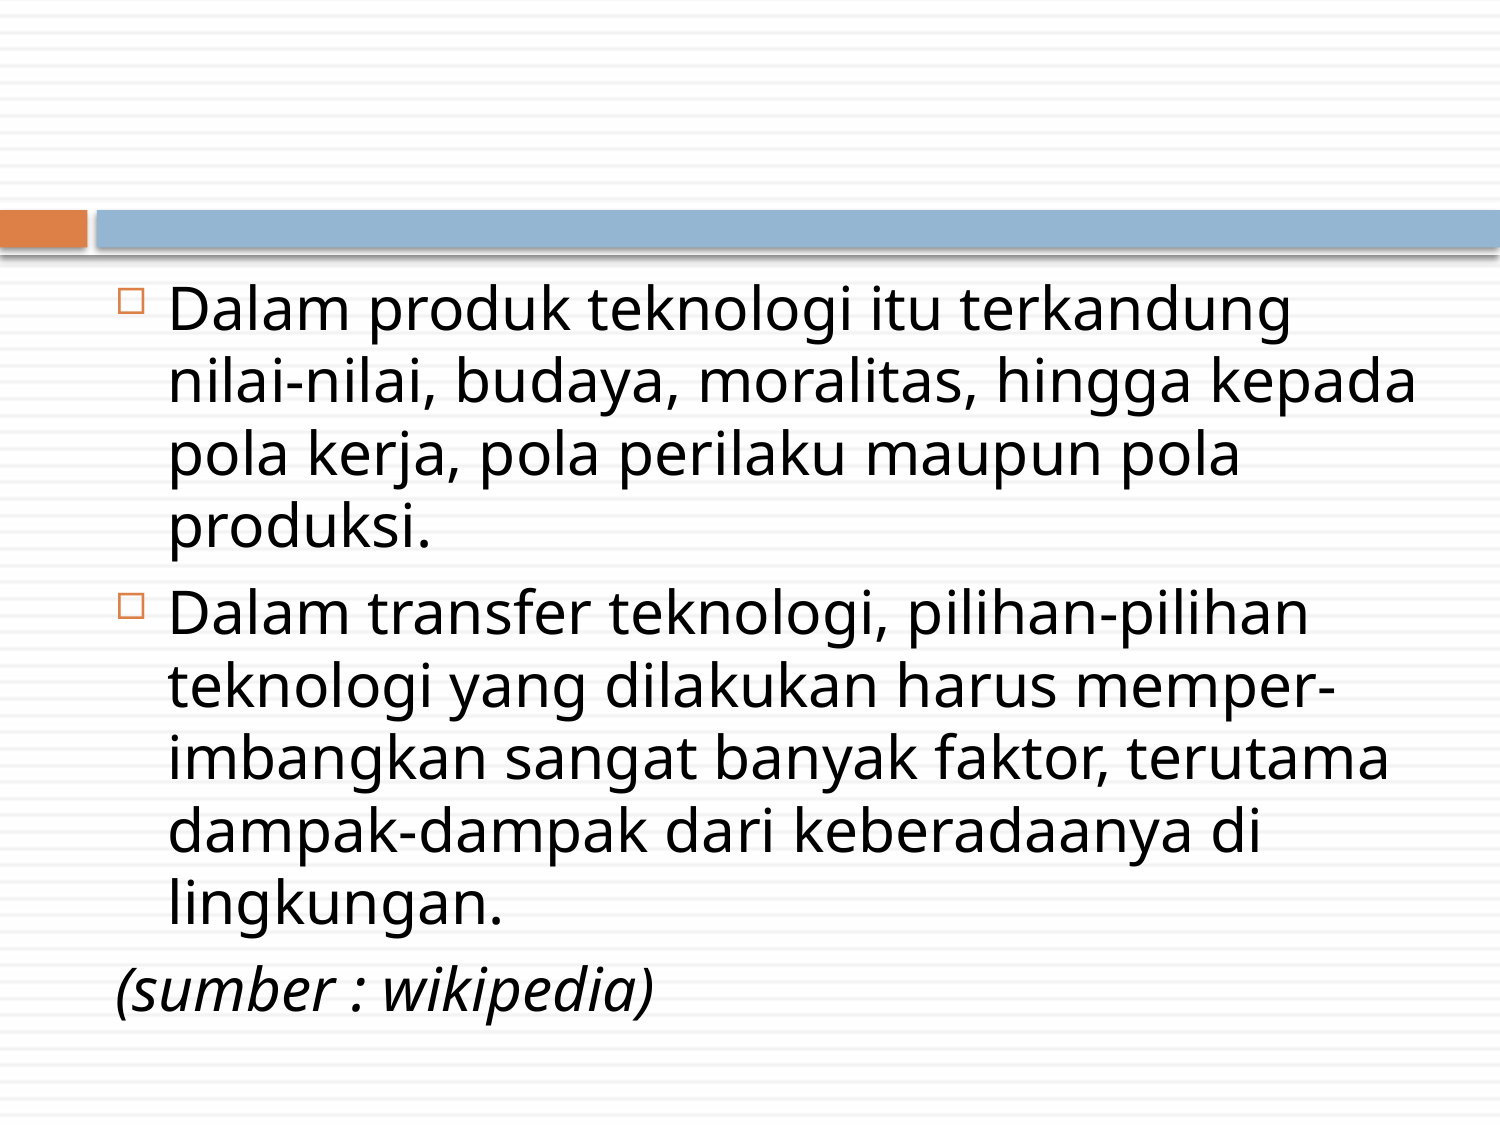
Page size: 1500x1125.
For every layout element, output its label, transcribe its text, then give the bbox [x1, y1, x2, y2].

list Dalam produk teknologi itu terkandung nilai-nilai, budaya, moralitas, hingga kepada pola kerja, pola perilaku maupun pola produksi. Dalam transfer teknologi, pilihan-pilihan teknologi yang dilakukan harus memper-imbangkan sangat banyak faktor, terutama dampak-dampak dari keberadaanya di lingkungan. (sumber : wikipedia) [100, 262, 1438, 1000]
